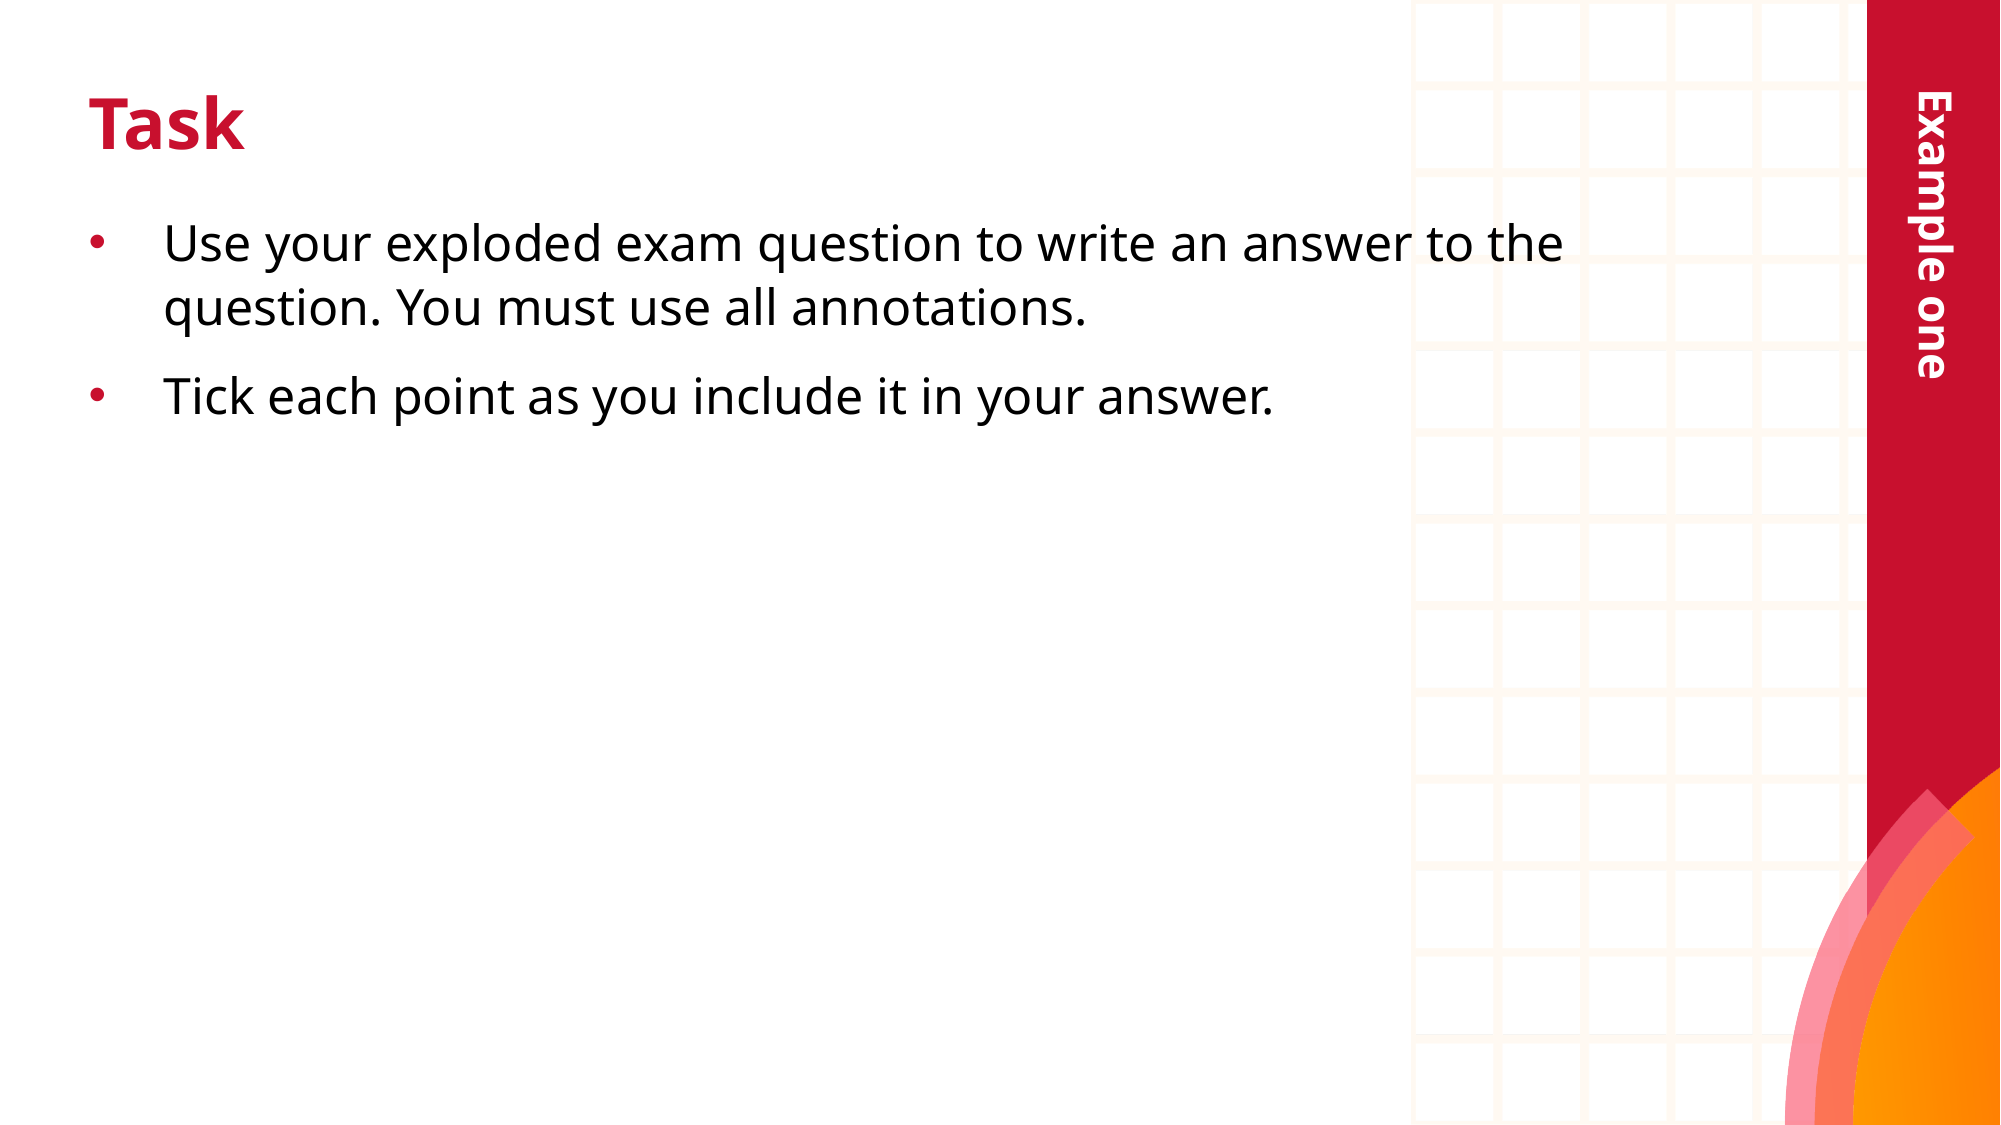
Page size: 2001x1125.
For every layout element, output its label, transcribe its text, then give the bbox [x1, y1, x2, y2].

text_box Example one [1867, 88, 2000, 765]
list Use your exploded exam question to write an answer to the question. You must use all annotations. Tick each point as you include it in your answer. [88, 206, 1743, 845]
title Task [88, 88, 1743, 161]
picture [1411, 0, 2000, 1125]
